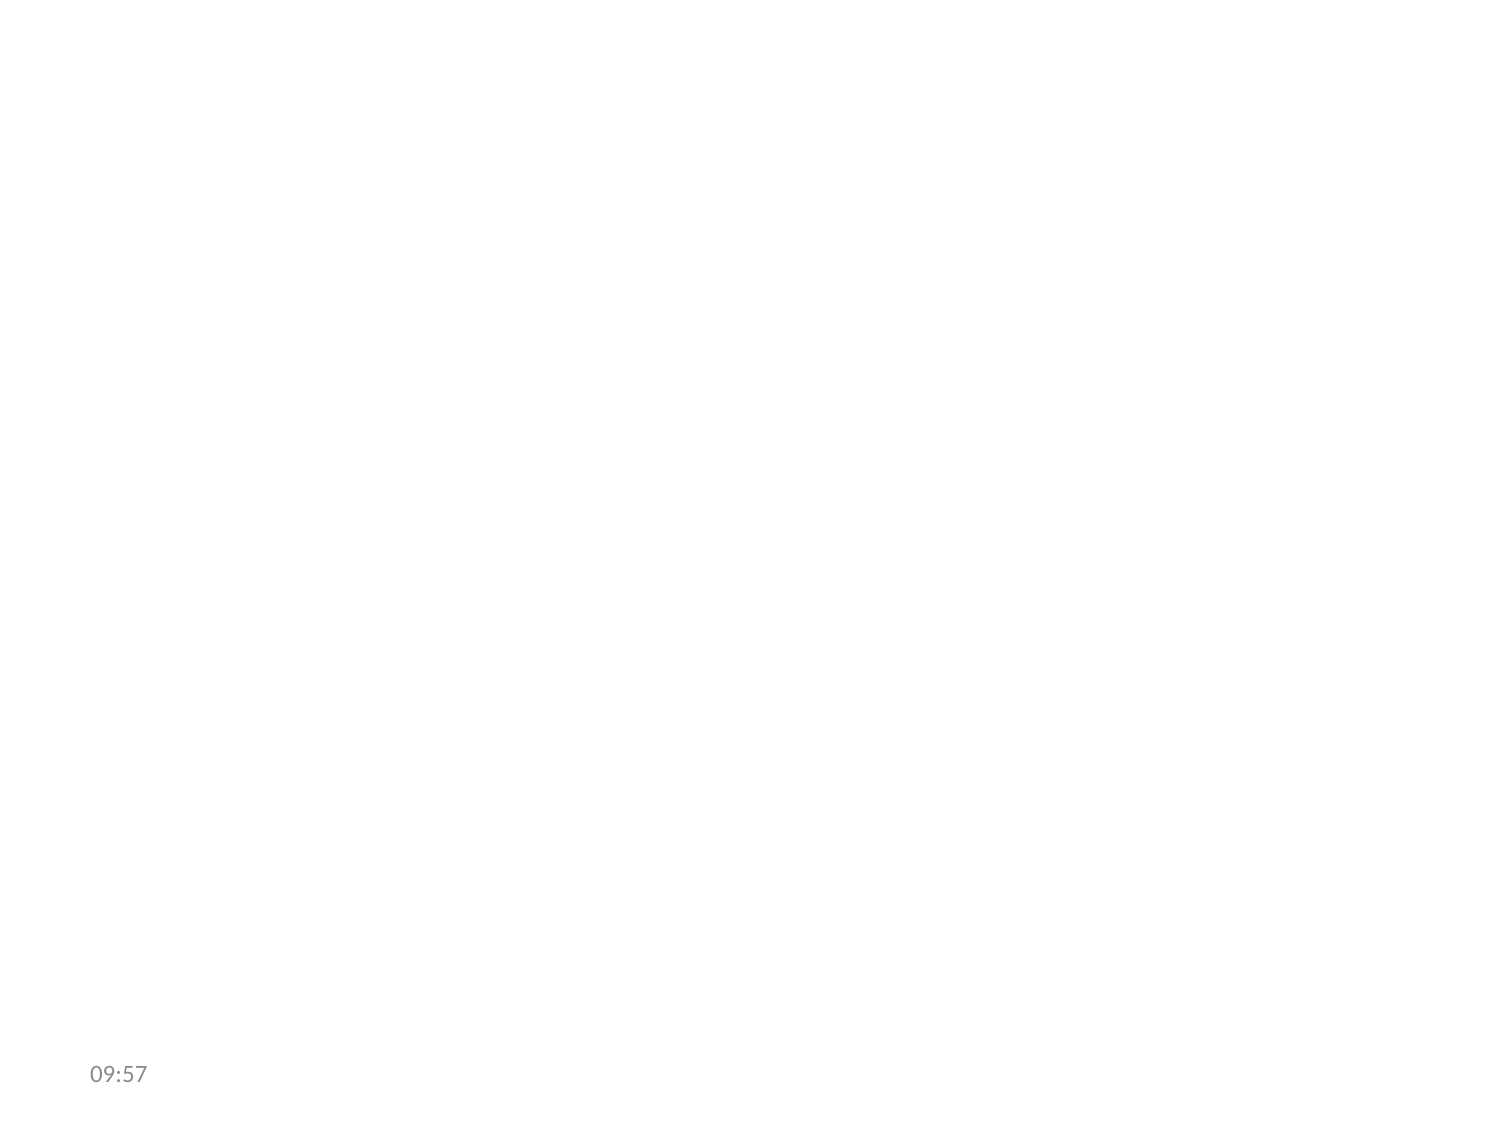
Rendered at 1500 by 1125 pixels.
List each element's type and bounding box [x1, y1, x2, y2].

slide_number [75, 1042, 425, 1103]
